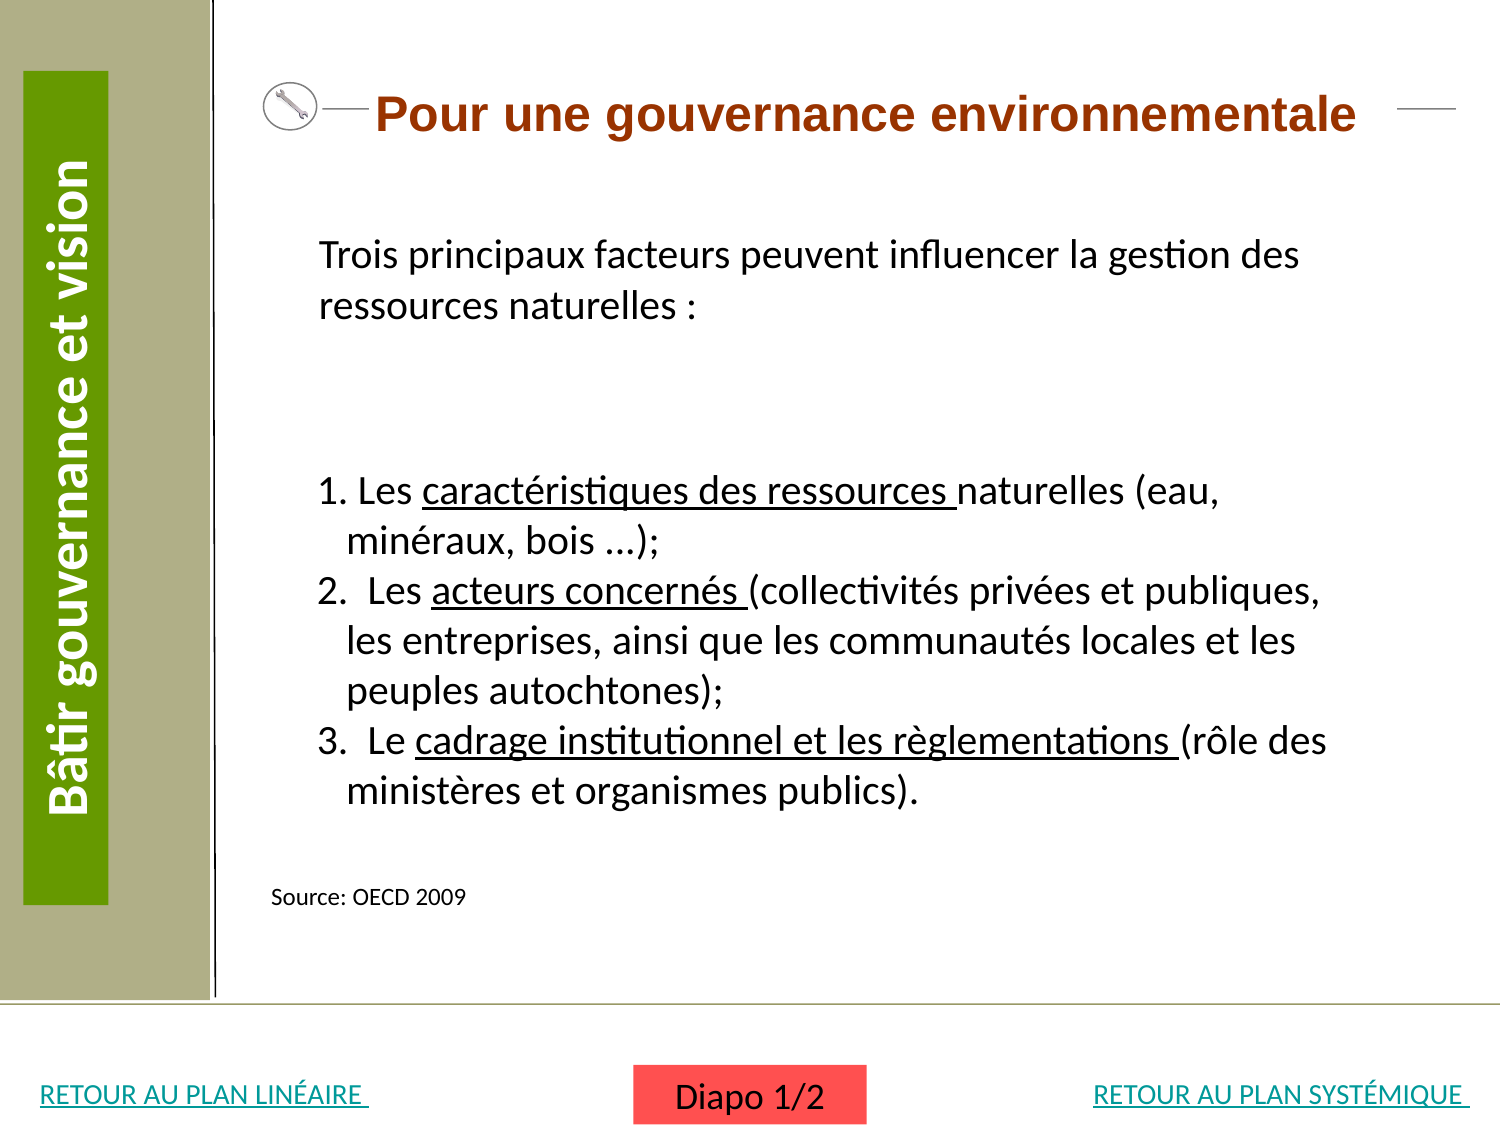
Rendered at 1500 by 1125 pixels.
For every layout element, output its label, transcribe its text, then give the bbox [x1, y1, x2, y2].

text_box Trois principaux facteurs peuvent influencer la gestion des ressources naturelles : [304, 219, 1334, 335]
text_box Pour une gouvernance environnementale [369, 63, 1397, 157]
text_box Diapo 1/2 [633, 1064, 867, 1125]
text_box [263, 82, 317, 121]
text_box Source: OECD 2009 [256, 873, 516, 918]
text_box RETOUR AU PLAN SYSTÉMIQUE [819, 1063, 1482, 1122]
text_box Bâtir gouvernance et vision [23, 70, 109, 906]
text_box Les caractéristiques des ressources naturelles (eau, minéraux, bois ...); Les acteurs concernés (collectivités privées et publiques, les entreprises, ainsi que les communautés locales et les peuples autochtones); Le cadrage institutionnel et les règlementations (rôle des ministères et organismes publics). [302, 405, 1352, 848]
picture [274, 89, 309, 120]
text_box RETOUR AU PLAN LINÉAIRE [27, 1063, 623, 1122]
text_box [0, 0, 210, 1001]
